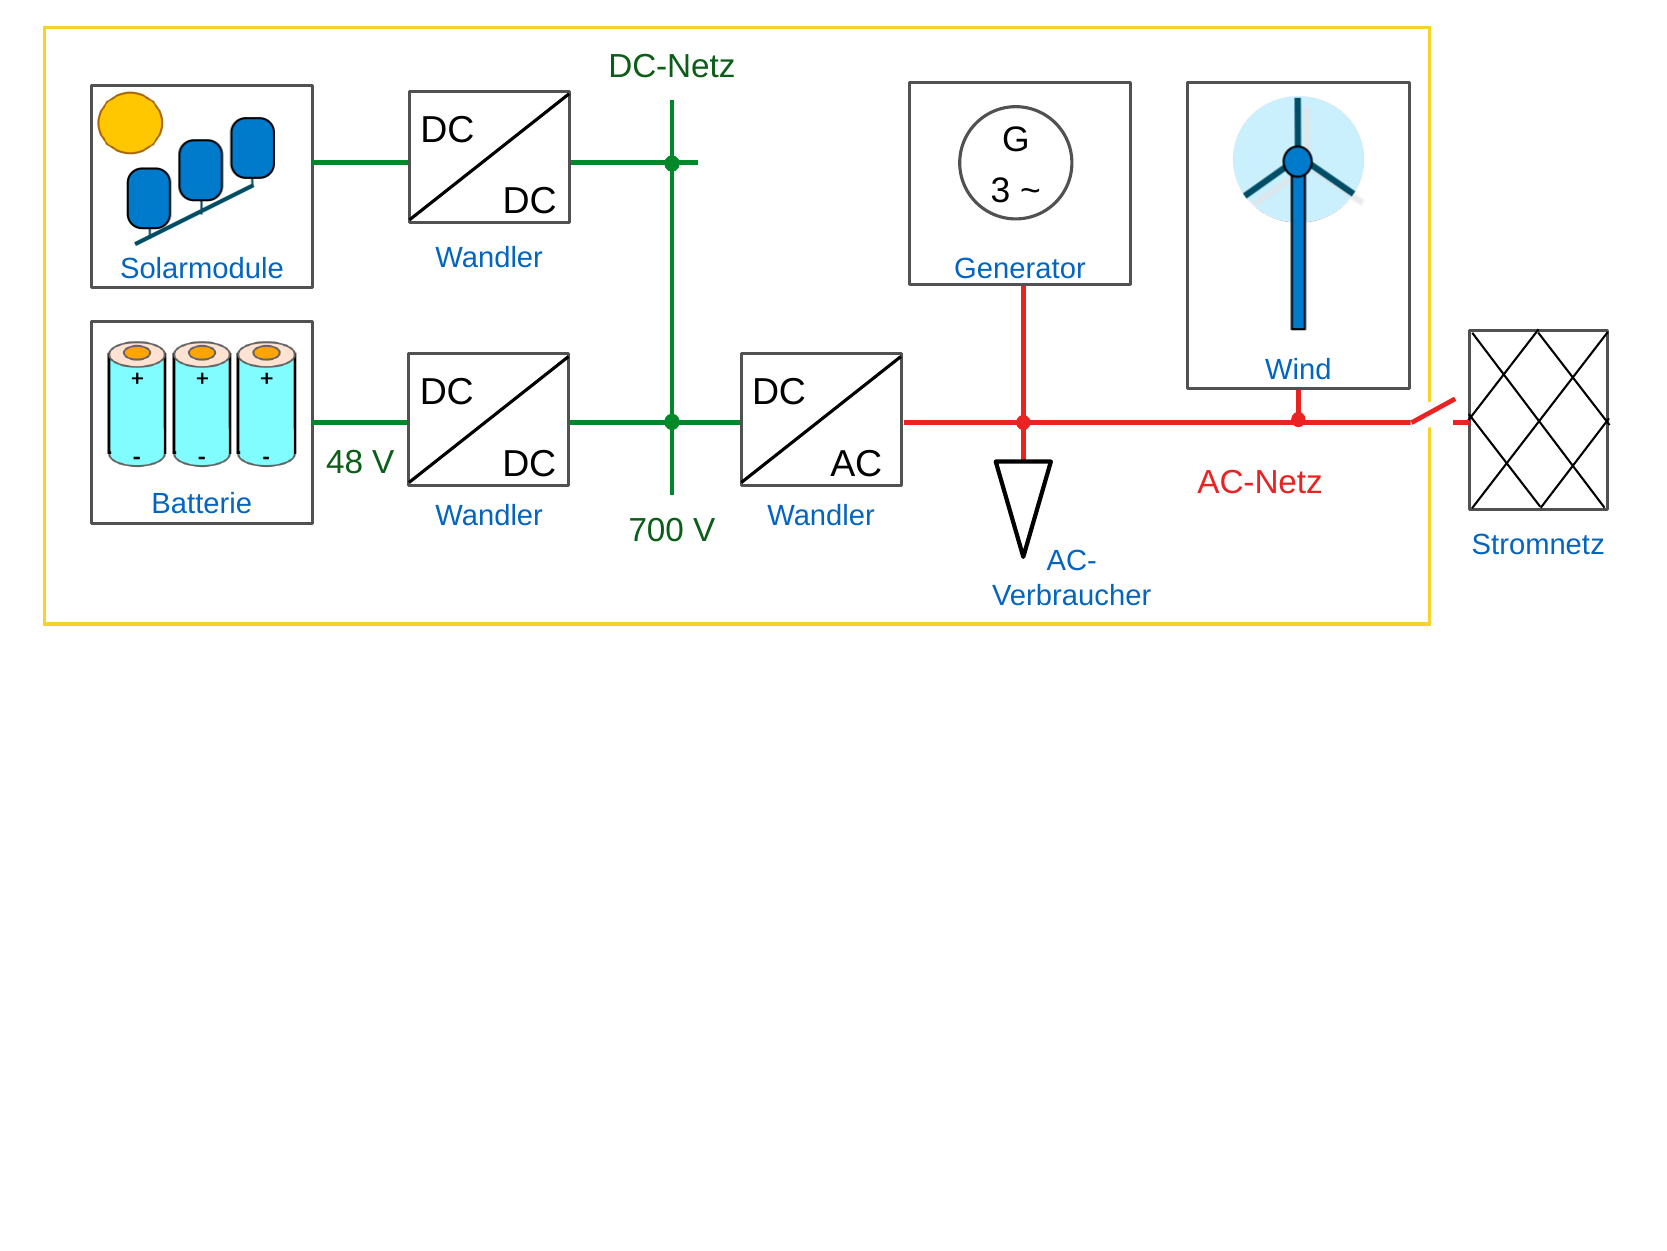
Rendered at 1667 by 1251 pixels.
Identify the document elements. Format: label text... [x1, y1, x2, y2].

text_box 700 V [568, 499, 776, 557]
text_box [406, 90, 571, 223]
text_box [995, 461, 1051, 557]
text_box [405, 353, 571, 486]
picture [236, 340, 297, 472]
text_box [1410, 401, 1453, 428]
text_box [1185, 81, 1411, 392]
text_box 48 V [301, 431, 404, 489]
picture [171, 340, 232, 472]
picture [96, 91, 278, 249]
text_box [1466, 329, 1610, 510]
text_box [907, 82, 1133, 291]
text_box DC-Netz [568, 35, 776, 93]
text_box AC-Netz [1156, 452, 1364, 509]
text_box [738, 353, 903, 486]
text_box Stromnetz [1445, 517, 1631, 569]
text_box [44, 27, 1430, 625]
text_box [1017, 423, 1023, 430]
text_box Wandler [385, 487, 594, 540]
picture [107, 340, 168, 472]
